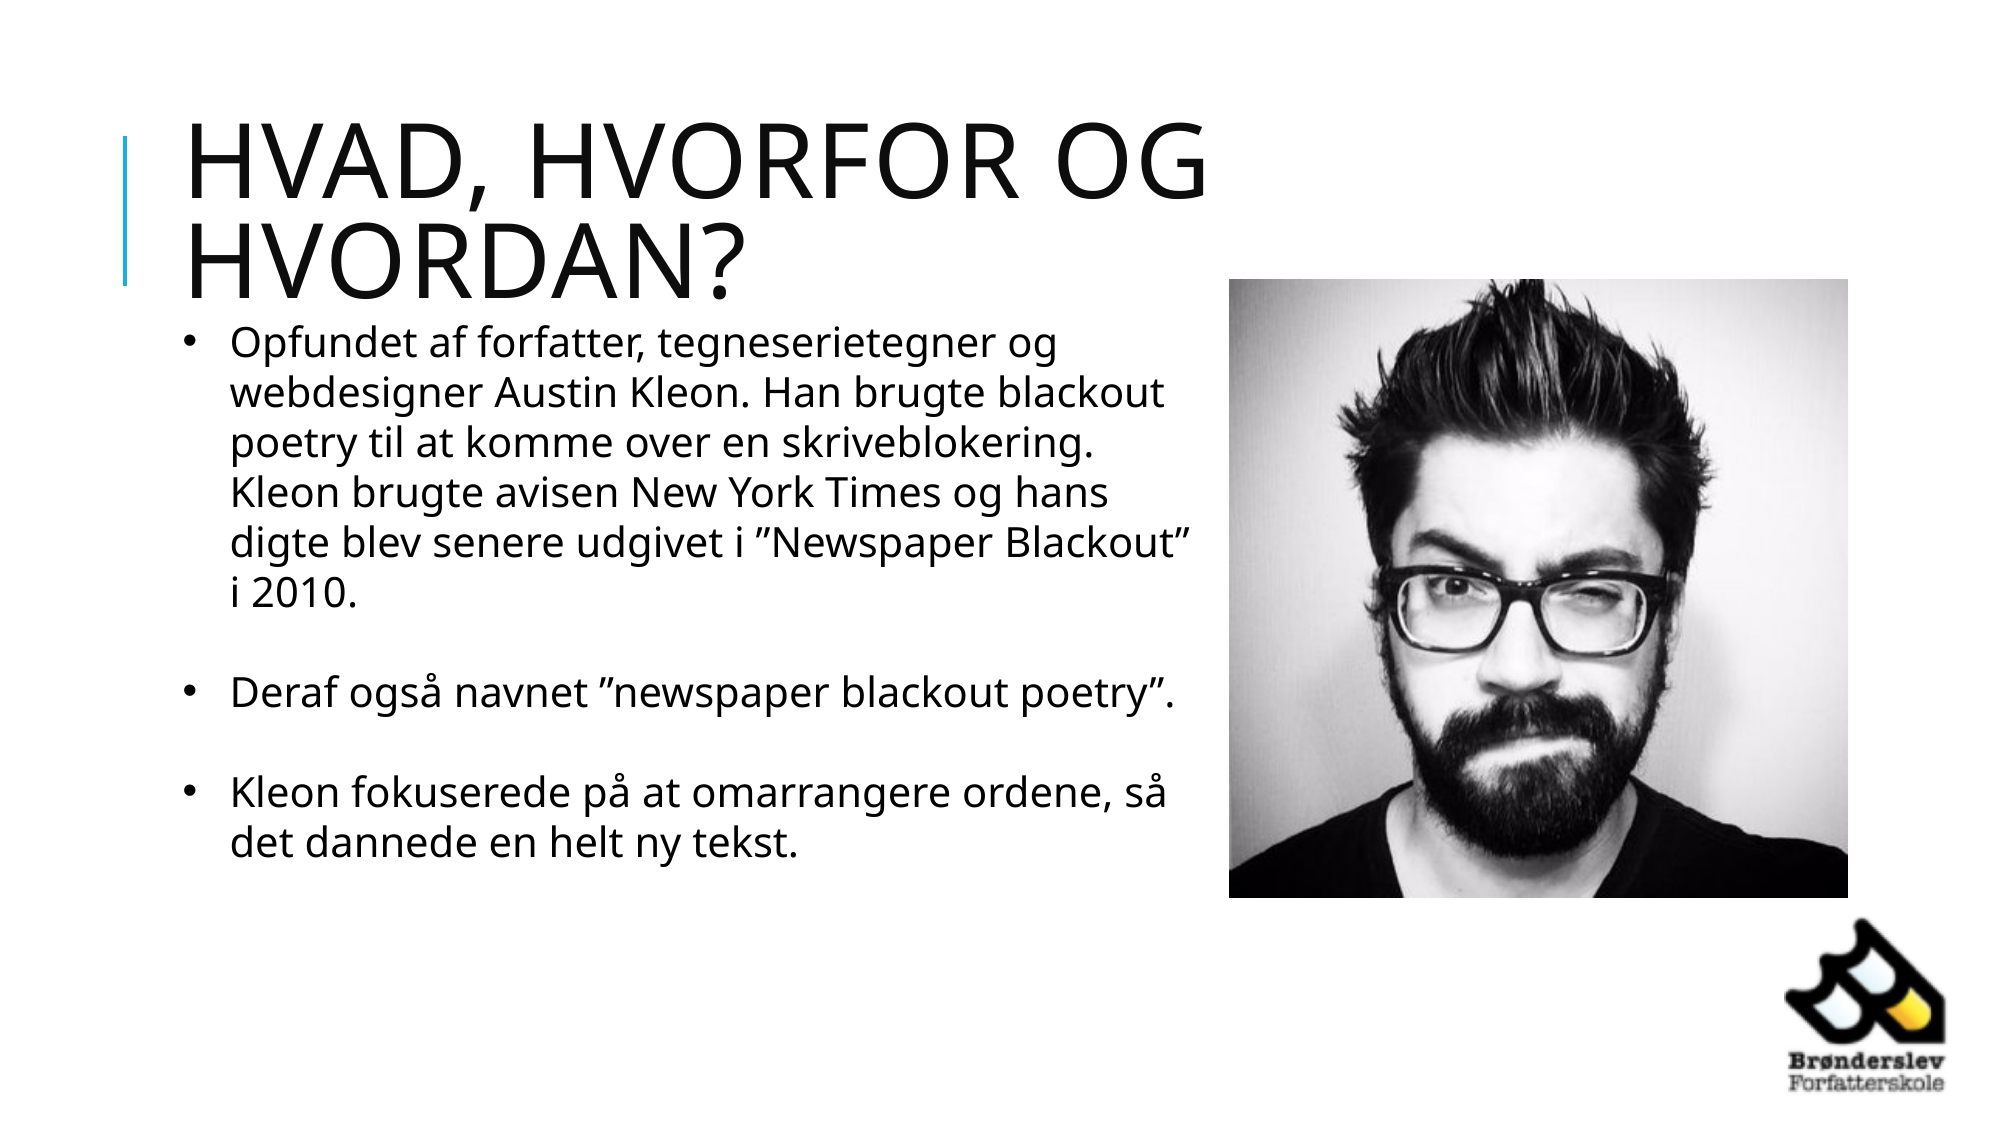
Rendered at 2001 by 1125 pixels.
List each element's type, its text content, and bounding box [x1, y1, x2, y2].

title Hvad, hvorfor og hvordan? [168, 96, 1763, 342]
picture [1229, 279, 1848, 898]
text_box Opfundet af forfatter, tegneserietegner og webdesigner Austin Kleon. Han brugte blackout poetry til at komme over en skriveblokering. Kleon brugte avisen New York Times og hans digte blev senere udgivet i ”Newspaper Blackout” i 2010. Deraf også navnet ”newspaper blackout poetry”. Kleon fokuserede på at omarrangere ordene, så det dannede en helt ny tekst. [168, 307, 1214, 873]
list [1784, 904, 1958, 1098]
